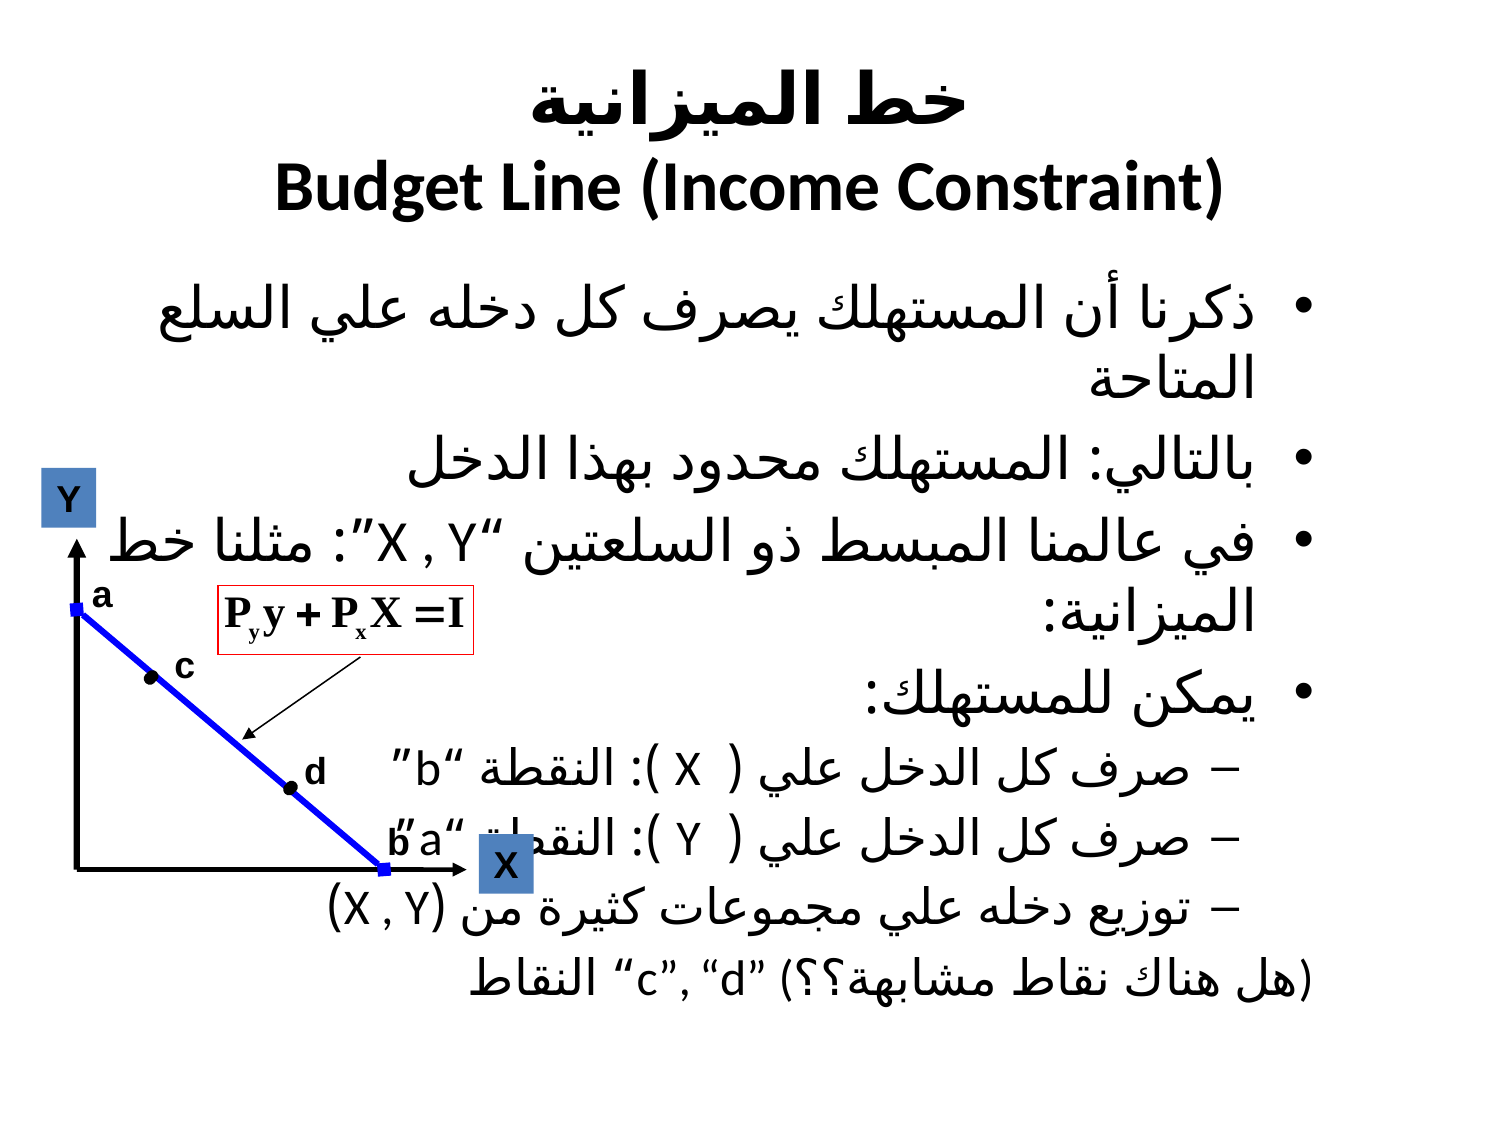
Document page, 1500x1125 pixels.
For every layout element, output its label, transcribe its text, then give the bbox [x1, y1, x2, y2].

title خط الميزانية Budget Line (Income Constraint) [75, 45, 1425, 233]
text_box [143, 670, 159, 685]
text_box b [372, 810, 425, 871]
text_box [425, 863, 467, 876]
list ذكرنا أن المستهلك يصرف كل دخله علي السلع المتاحة بالتالي: المستهلك محدود بهذا الدخل في عالمنا المبسط ذو السلعتين “X , Y”: مثلنا خط الميزانية: يمكن للمستهلك: صرف كل الدخل علي ( X ): النقطة “b” صرف كل الدخل علي ( Y ): النقطة “a” توزيع دخله علي مجموعات كثيرة من (X , Y) النقاط “c”, “d” (هل هناك نقاط مشابهة؟؟) [75, 262, 1329, 1005]
text_box [70, 538, 84, 605]
text_box X [478, 834, 534, 894]
text_box c [159, 633, 211, 693]
text_box [283, 781, 289, 796]
text_box [379, 871, 389, 875]
text_box d [289, 739, 343, 800]
text_box a [77, 562, 128, 623]
text_box [72, 605, 77, 615]
text_box [242, 663, 352, 740]
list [218, 585, 473, 654]
text_box Y [41, 467, 97, 528]
